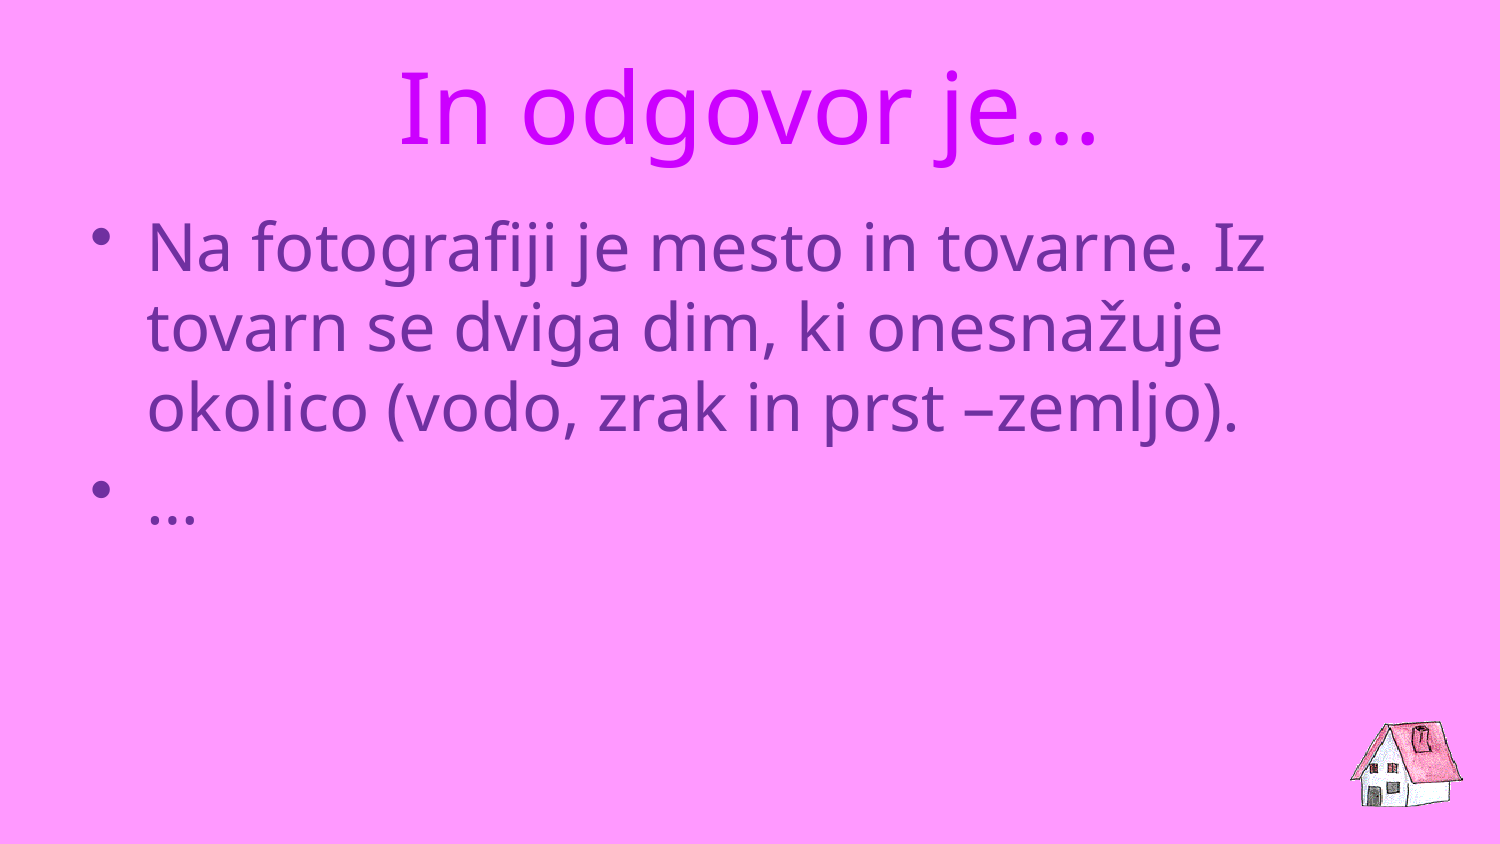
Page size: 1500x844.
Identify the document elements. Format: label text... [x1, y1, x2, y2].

title In odgovor je… [74, 33, 1426, 175]
list Na fotografiji je mesto in tovarne. Iz tovarn se dviga dim, ki onesnažuje okolico (vodo, zrak in prst –zemljo). … [74, 196, 1426, 754]
picture [1349, 721, 1463, 808]
